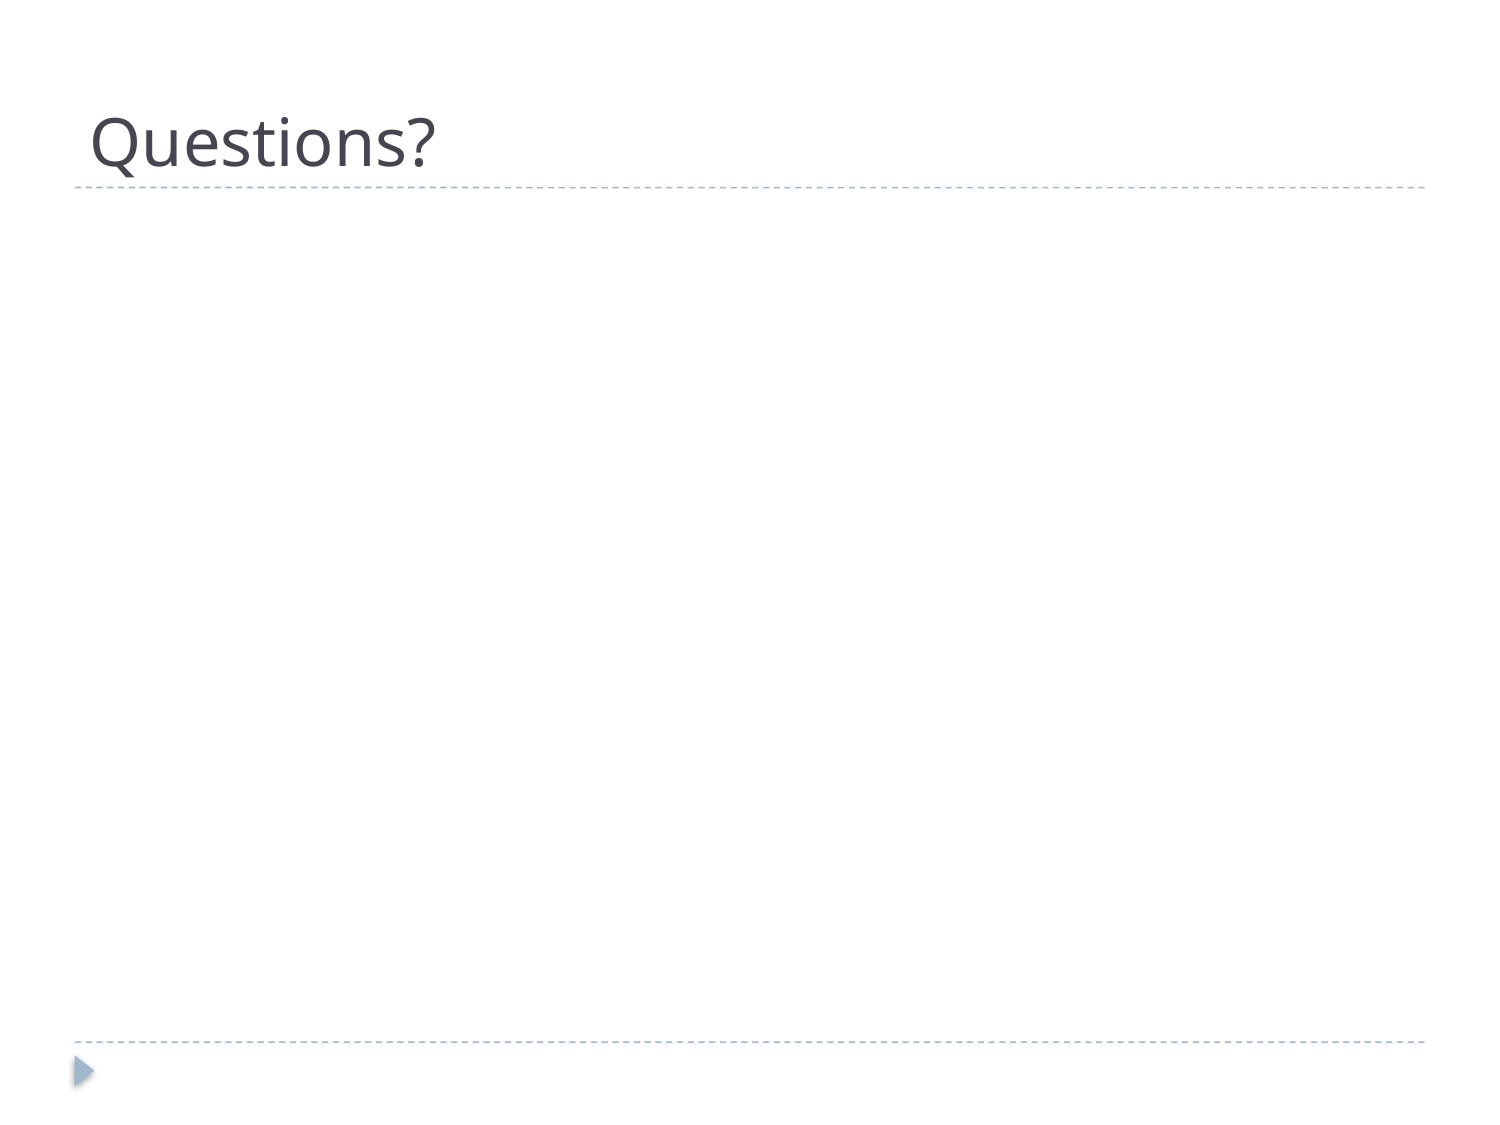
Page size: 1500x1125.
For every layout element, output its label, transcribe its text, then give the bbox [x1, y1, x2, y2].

title Questions? [75, 24, 1425, 188]
